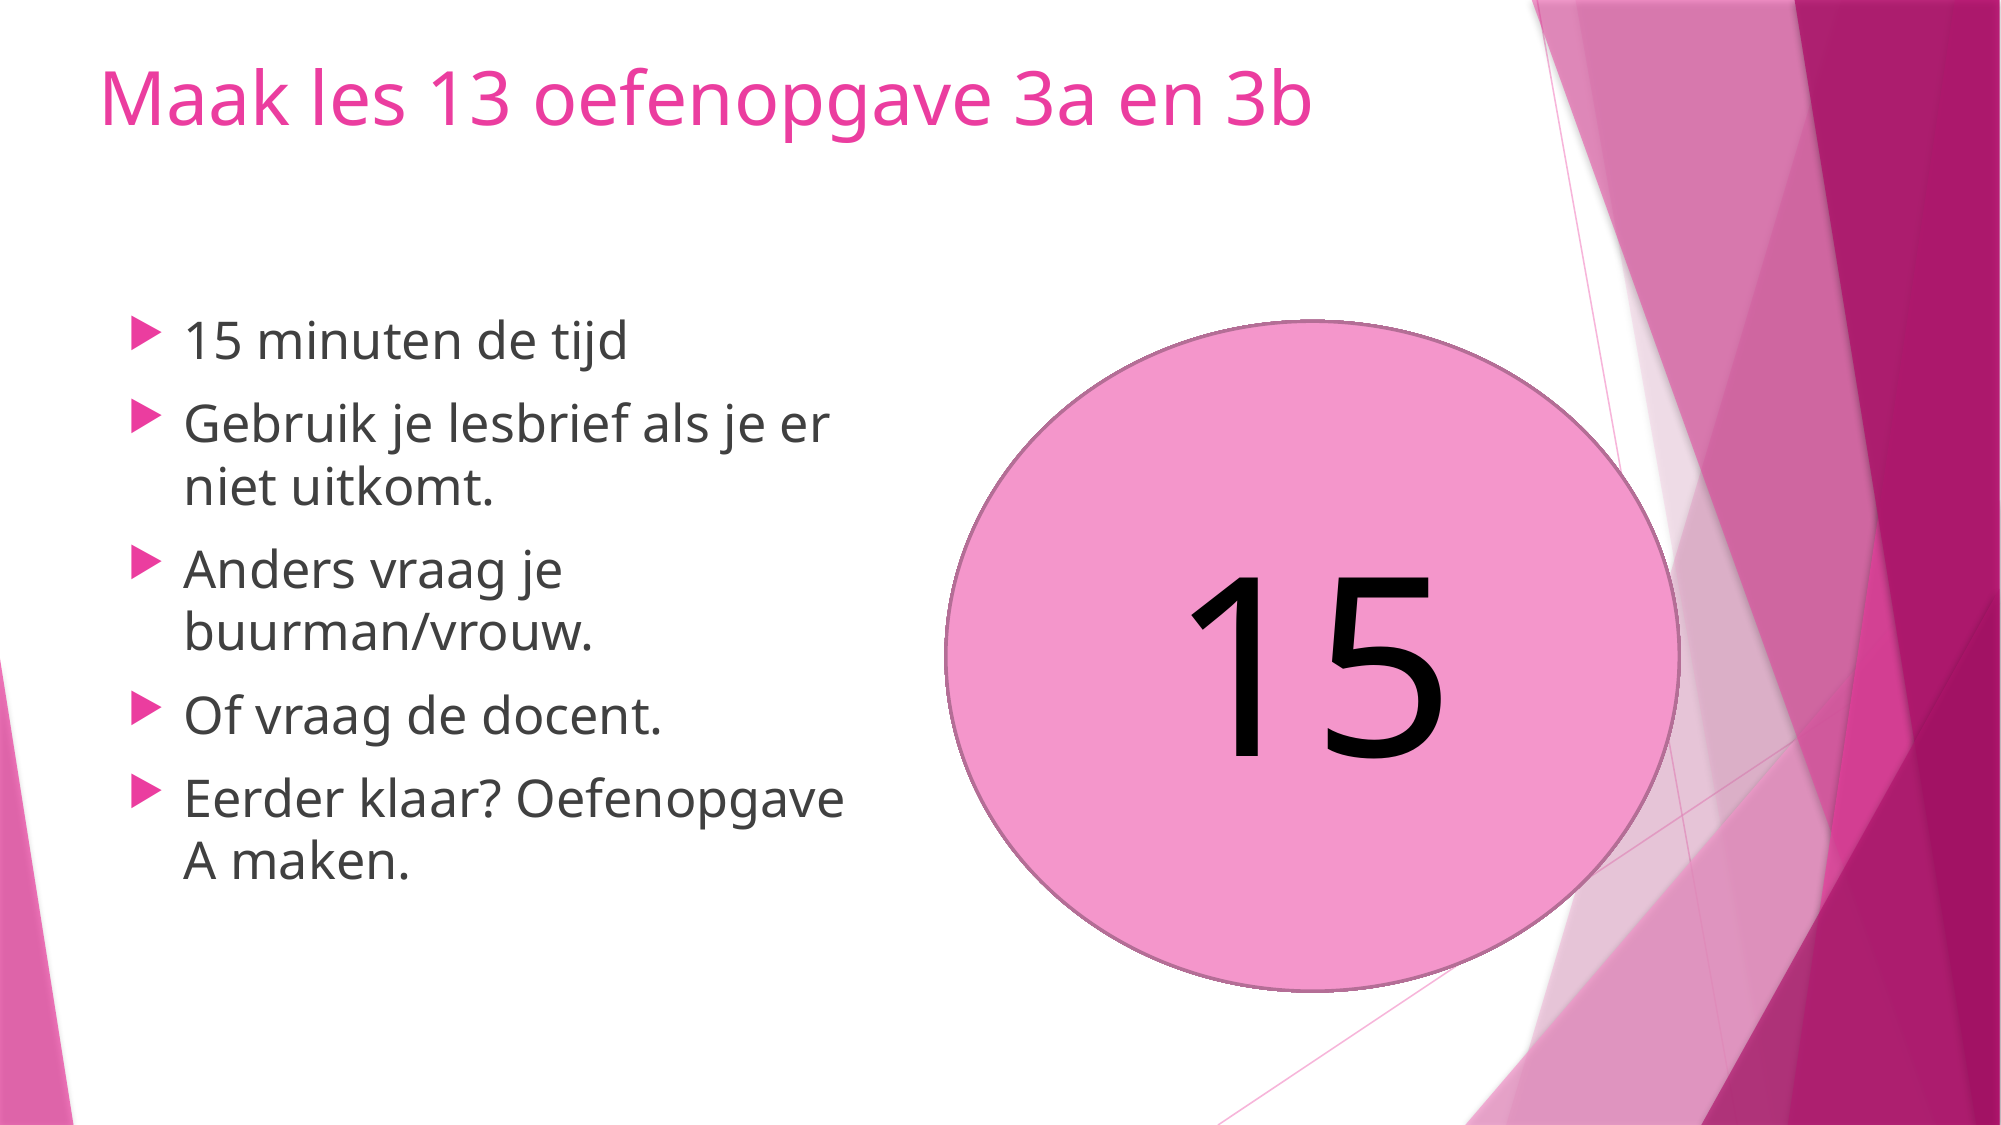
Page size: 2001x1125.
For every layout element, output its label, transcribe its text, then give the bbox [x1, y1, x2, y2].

list 15 minuten de tijd Gebruik je lesbrief als je er niet uitkomt. Anders vraag je buurman/vrouw. Of vraag de docent. Eerder klaar? Oefenopgave A maken. [112, 299, 896, 992]
text_box 15 [944, 319, 1681, 993]
title Maak les 13 oefenopgave 3a en 3b [83, 42, 1494, 260]
